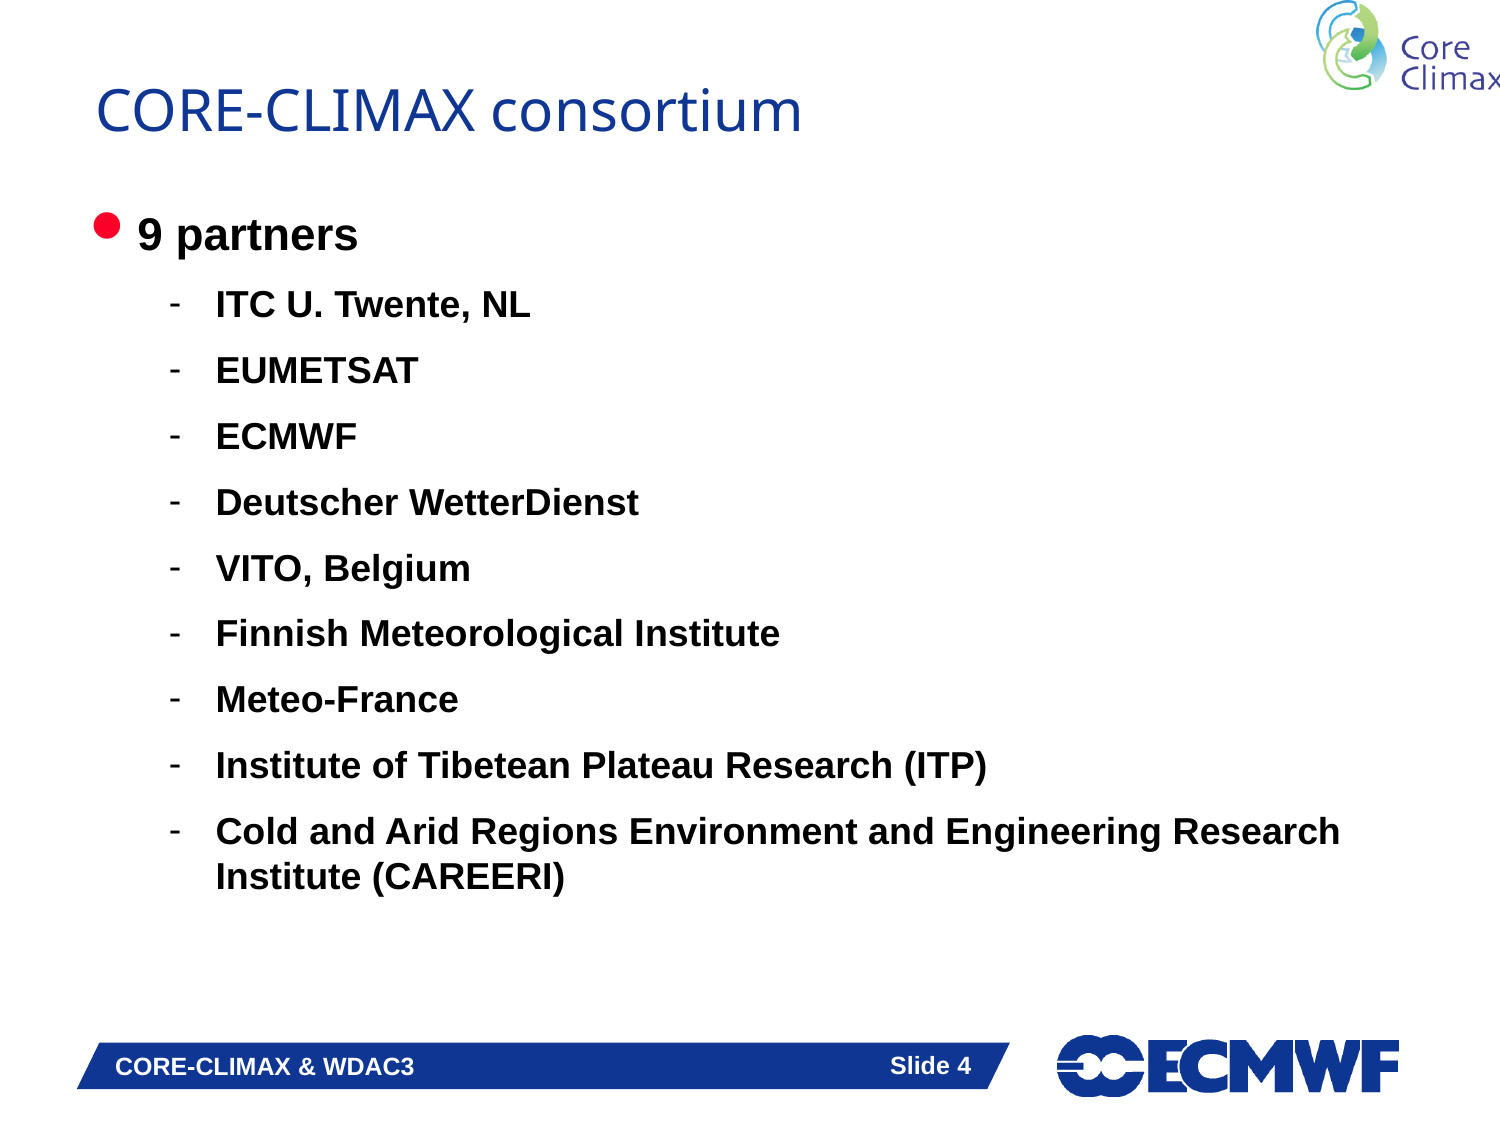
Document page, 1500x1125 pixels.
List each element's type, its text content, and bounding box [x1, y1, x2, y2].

list 9 partners ITC U. Twente, NL EUMETSAT ECMWF Deutscher WetterDienst VITO, Belgium Finnish Meteorological Institute Meteo-France Institute of Tibetean Plateau Research (ITP) Cold and Arid Regions Environment and Engineering Research Institute (CAREERI) [75, 200, 1406, 1009]
picture [1316, 0, 1500, 90]
title CORE-CLIMAX consortium [80, 50, 1412, 167]
picture [1057, 1035, 1399, 1097]
footer CORE-CLIMAX & WDAC3 [100, 1042, 798, 1108]
slide_number Slide 4 [809, 1042, 987, 1106]
